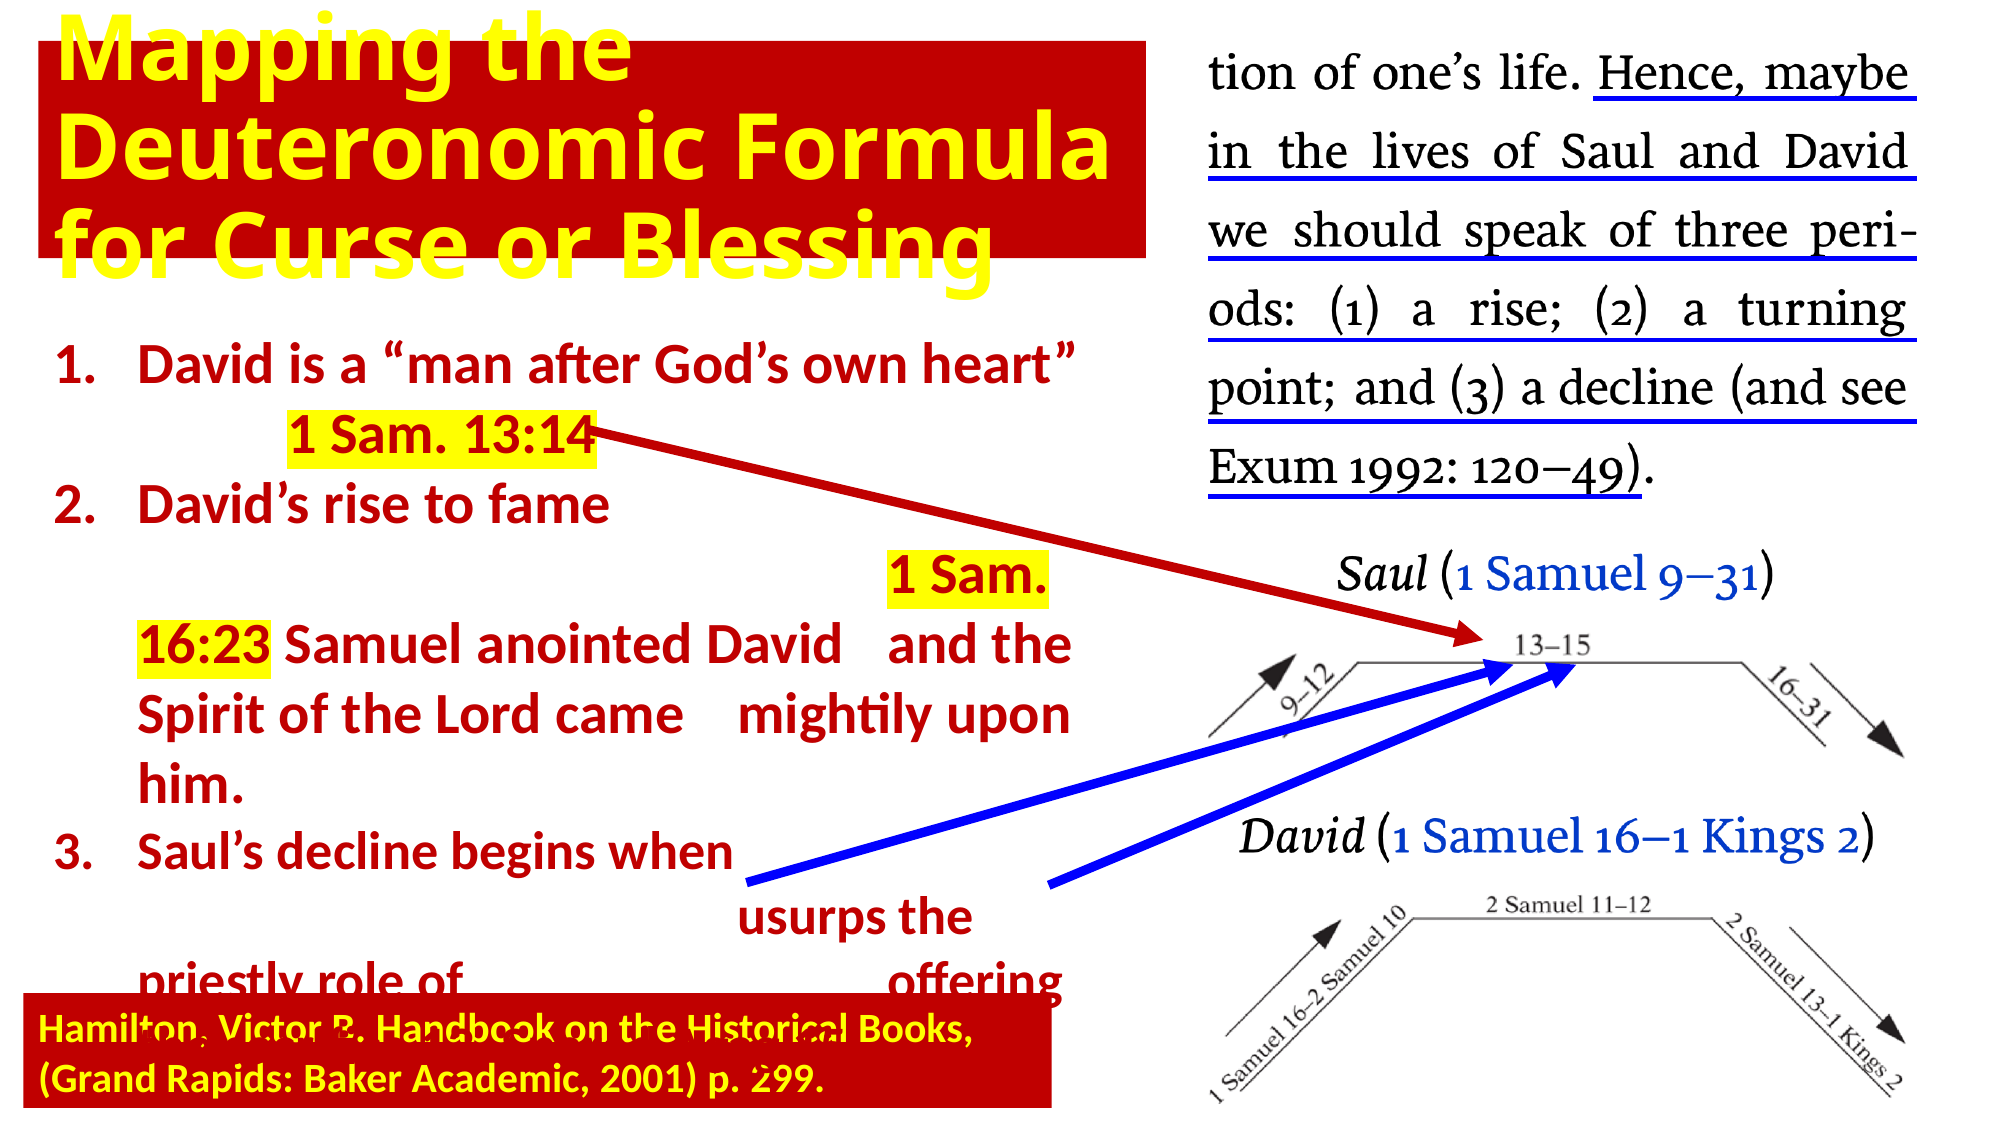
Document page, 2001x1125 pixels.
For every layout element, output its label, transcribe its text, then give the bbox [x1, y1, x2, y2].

title Mapping the Deuteronomic Formula for Curse or Blessing [38, 40, 1141, 259]
text_box David is a “man after God’s own heart” 1 Sam. 13:14 David’s rise to fame 1 Sam. 16:23 Samuel anointed David and the Spirit of the Lord came mightily upon him. Saul’s decline begins when usurps the priestly role of offering the sacrifice 13. Spared Agag 15. [38, 318, 1141, 1125]
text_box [746, 664, 1514, 883]
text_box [1048, 664, 1577, 886]
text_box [586, 429, 1484, 640]
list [1141, 35, 1962, 1125]
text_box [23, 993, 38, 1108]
